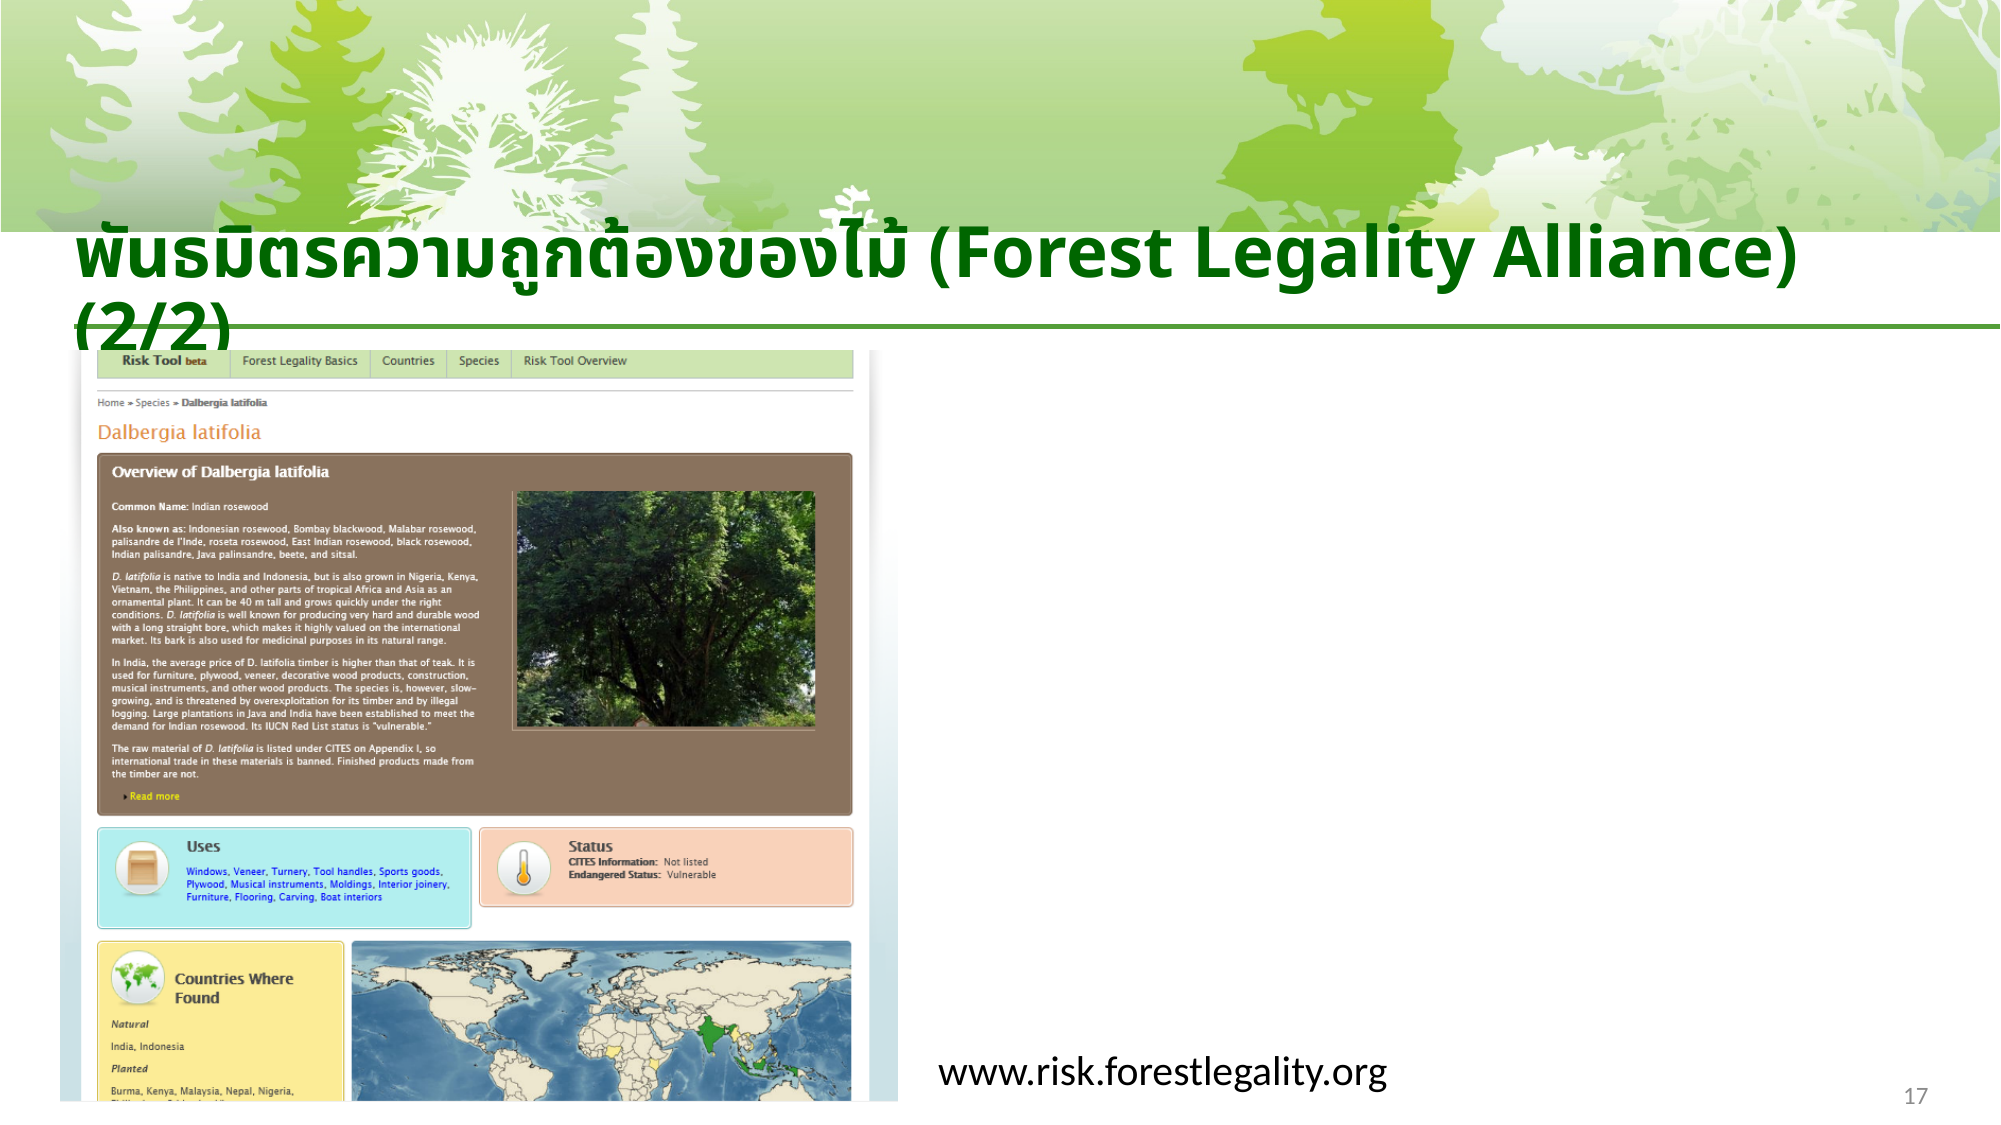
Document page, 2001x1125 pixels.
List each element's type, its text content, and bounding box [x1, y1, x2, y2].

picture [60, 350, 898, 1102]
title พันธมิตรความถูกต้องของไม้ (Forest Legality Alliance) (2/2) [59, 199, 1969, 387]
slide_number 17 [1493, 1065, 1944, 1125]
text_box www.risk.forestlegality.org [923, 1036, 1526, 1101]
picture [0, 0, 2000, 232]
